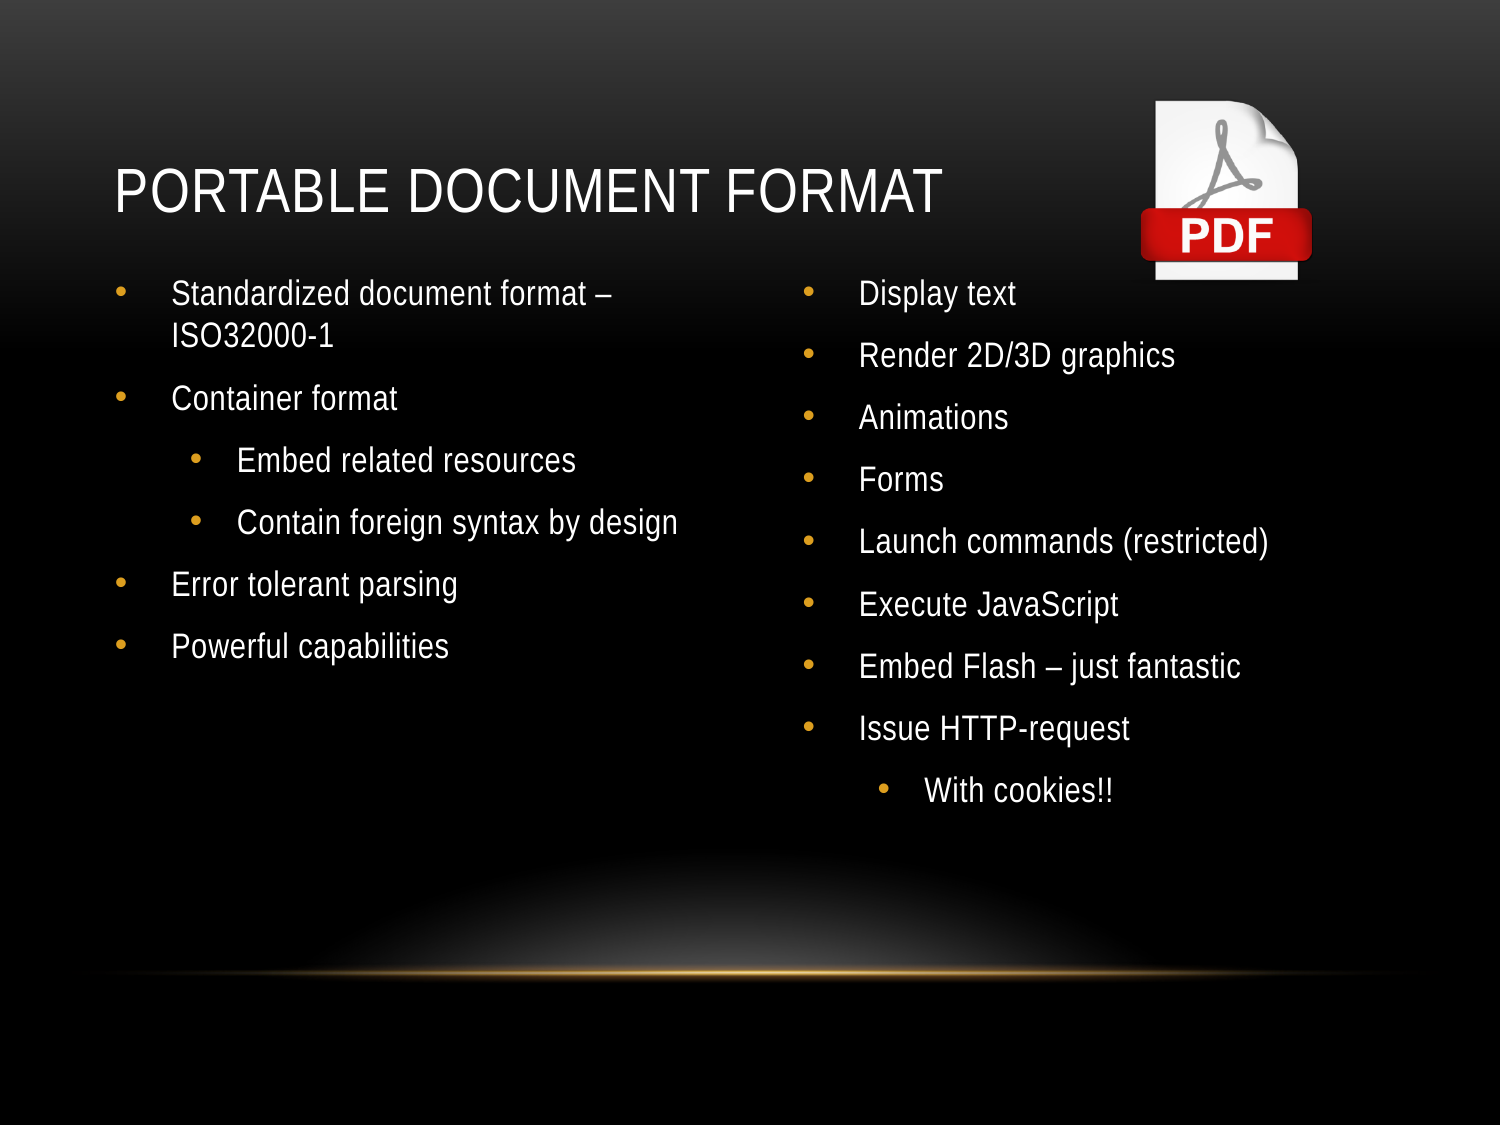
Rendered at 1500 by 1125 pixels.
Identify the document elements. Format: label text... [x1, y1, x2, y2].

list Display text Render 2D/3D graphics Animations Forms Launch commands (restricted) Execute JavaScript Embed Flash – just fantastic Issue HTTP-request With cookies!! [787, 262, 1400, 938]
title Portable Document Format [99, 45, 1400, 233]
picture [0, 0, 1500, 1125]
list Standardized document format – ISO32000-1 Container format Embed related resources Contain foreign syntax by design Error tolerant parsing Powerful capabilities [99, 262, 713, 938]
